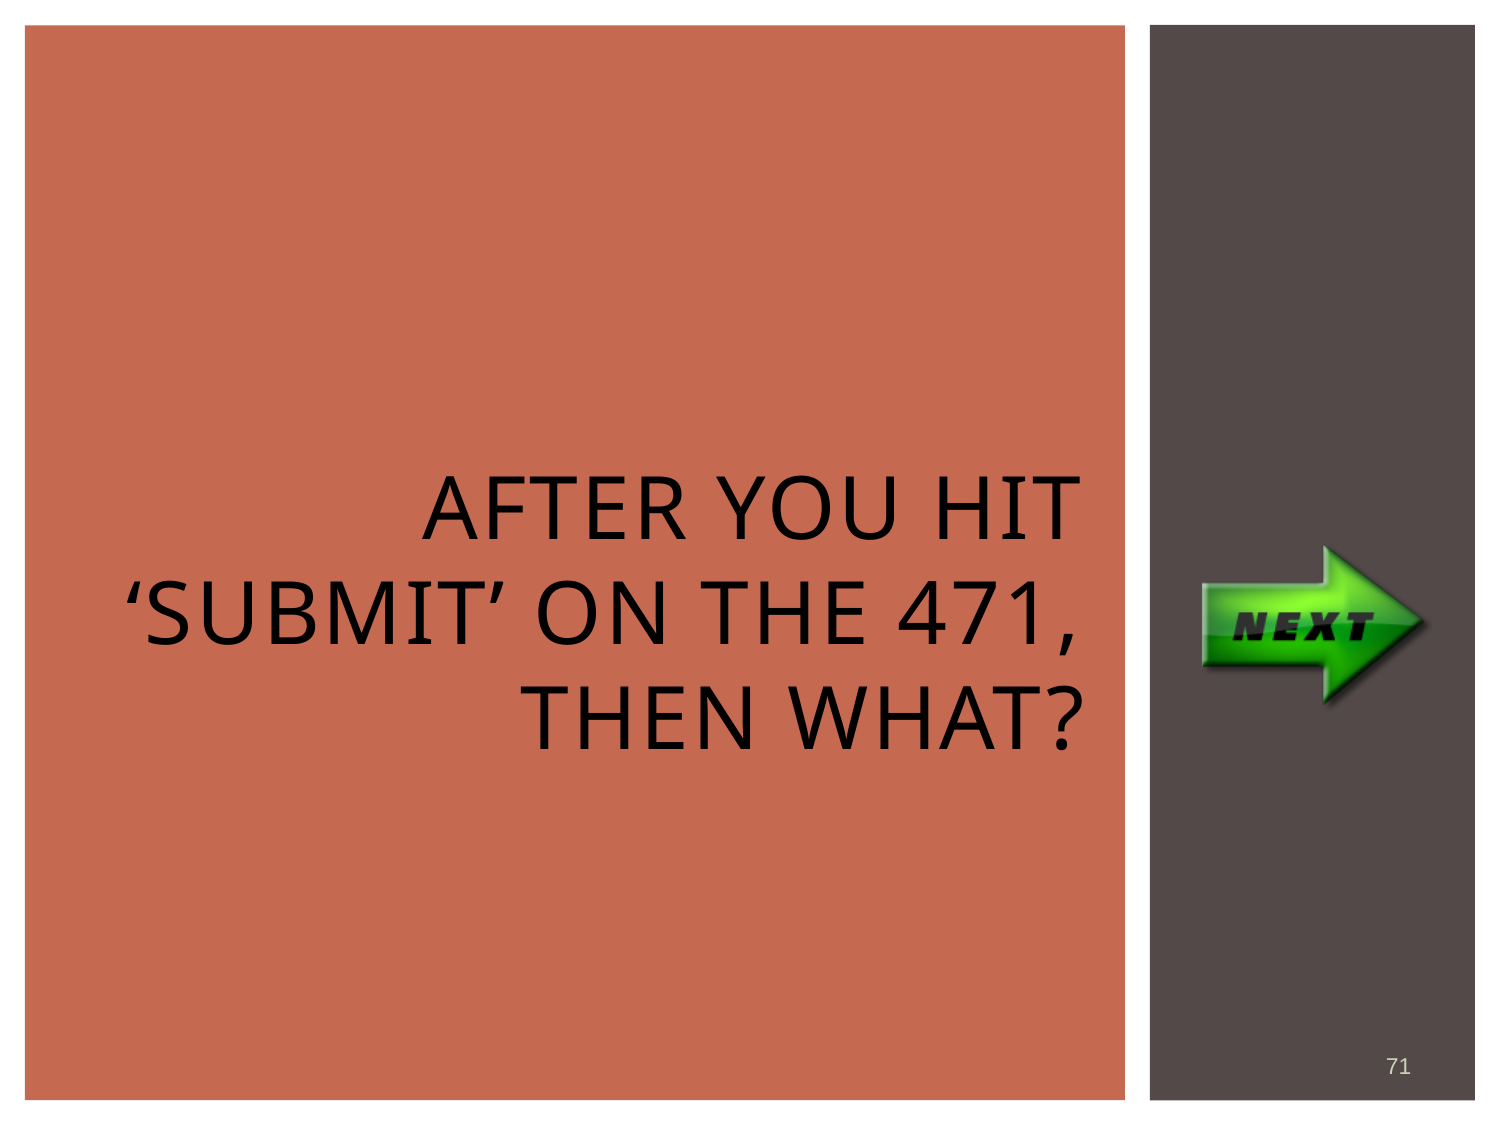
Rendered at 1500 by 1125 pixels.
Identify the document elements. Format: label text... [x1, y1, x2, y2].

title After you hit ‘submit’ on the 471, then what? [62, 474, 1100, 745]
picture [1193, 512, 1432, 751]
slide_number 71 [1349, 1041, 1448, 1089]
